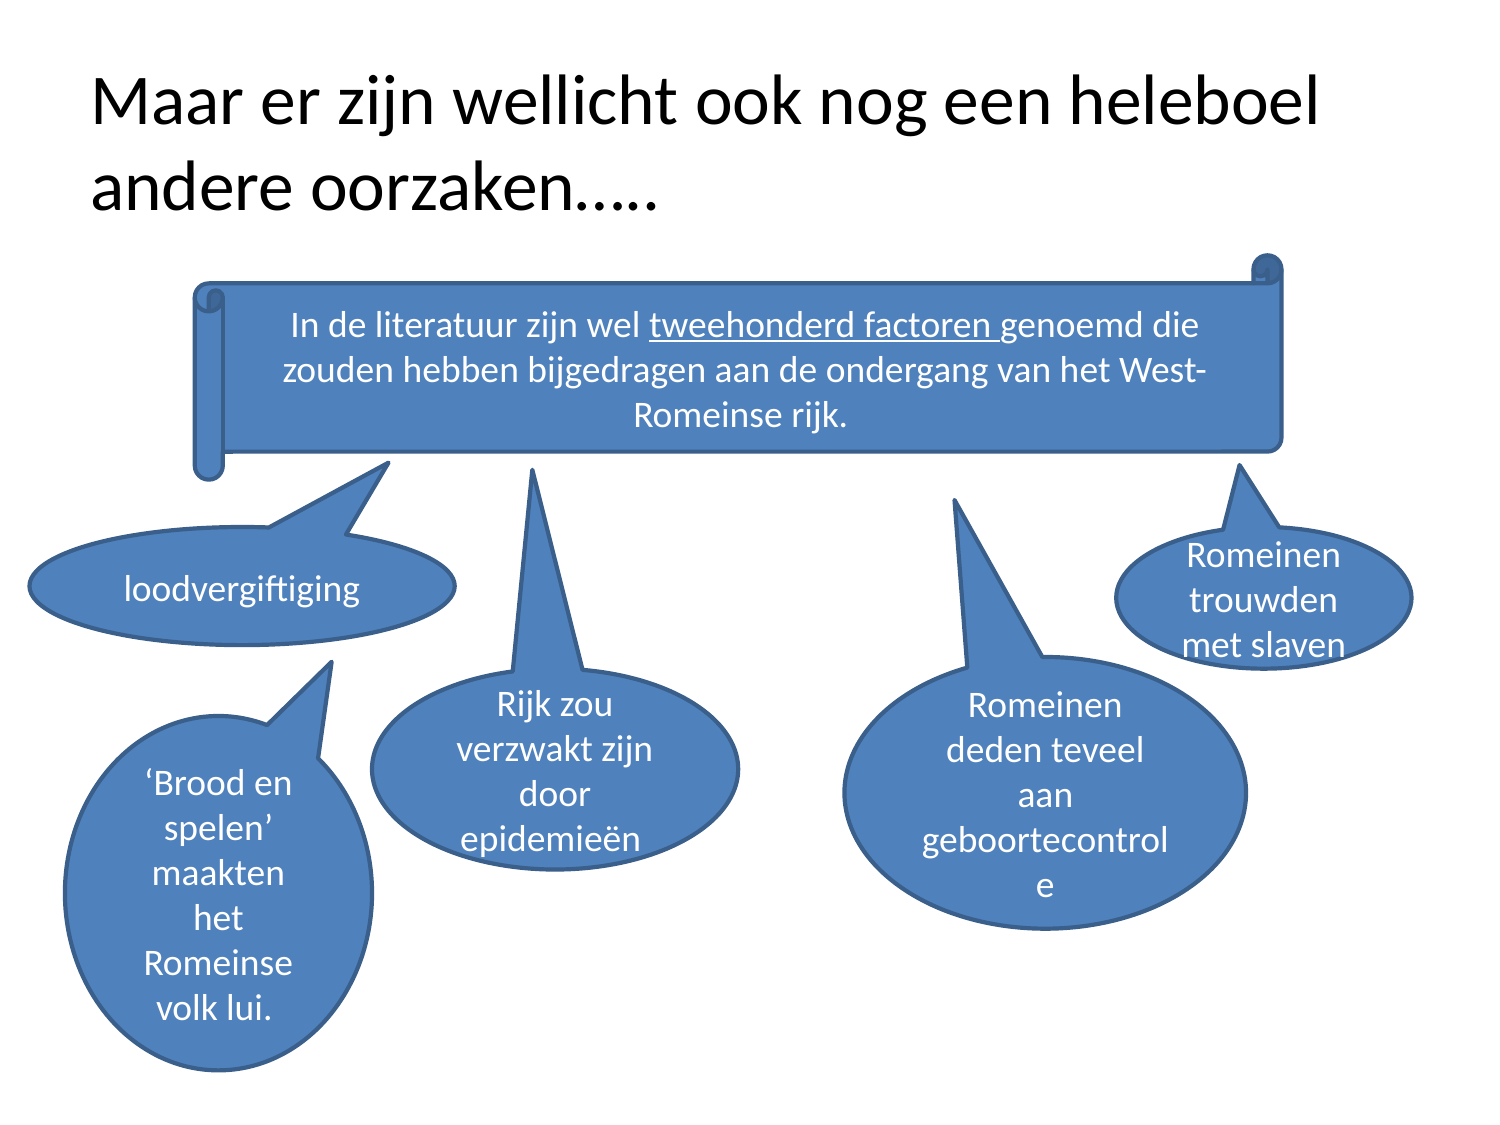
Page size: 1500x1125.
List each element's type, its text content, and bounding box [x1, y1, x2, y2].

text_box Rijk zou verzwakt zijn door epidemieën [369, 467, 741, 872]
text_box ‘Brood en spelen’ maakten het Romeinse volk lui. [62, 659, 375, 1073]
title Maar er zijn wellicht ook nog een heleboel andere oorzaken….. [75, 45, 1425, 233]
text_box loodvergiftiging [27, 460, 457, 648]
text_box In de literatuur zijn wel tweehonderd factoren genoemd die zouden hebben bijgedragen aan de ondergang van het West-Romeinse rijk. [192, 253, 1284, 482]
text_box Romeinen trouwden met slaven [1114, 462, 1414, 671]
text_box Romeinen deden teveel aan geboortecontrole [842, 497, 1249, 931]
